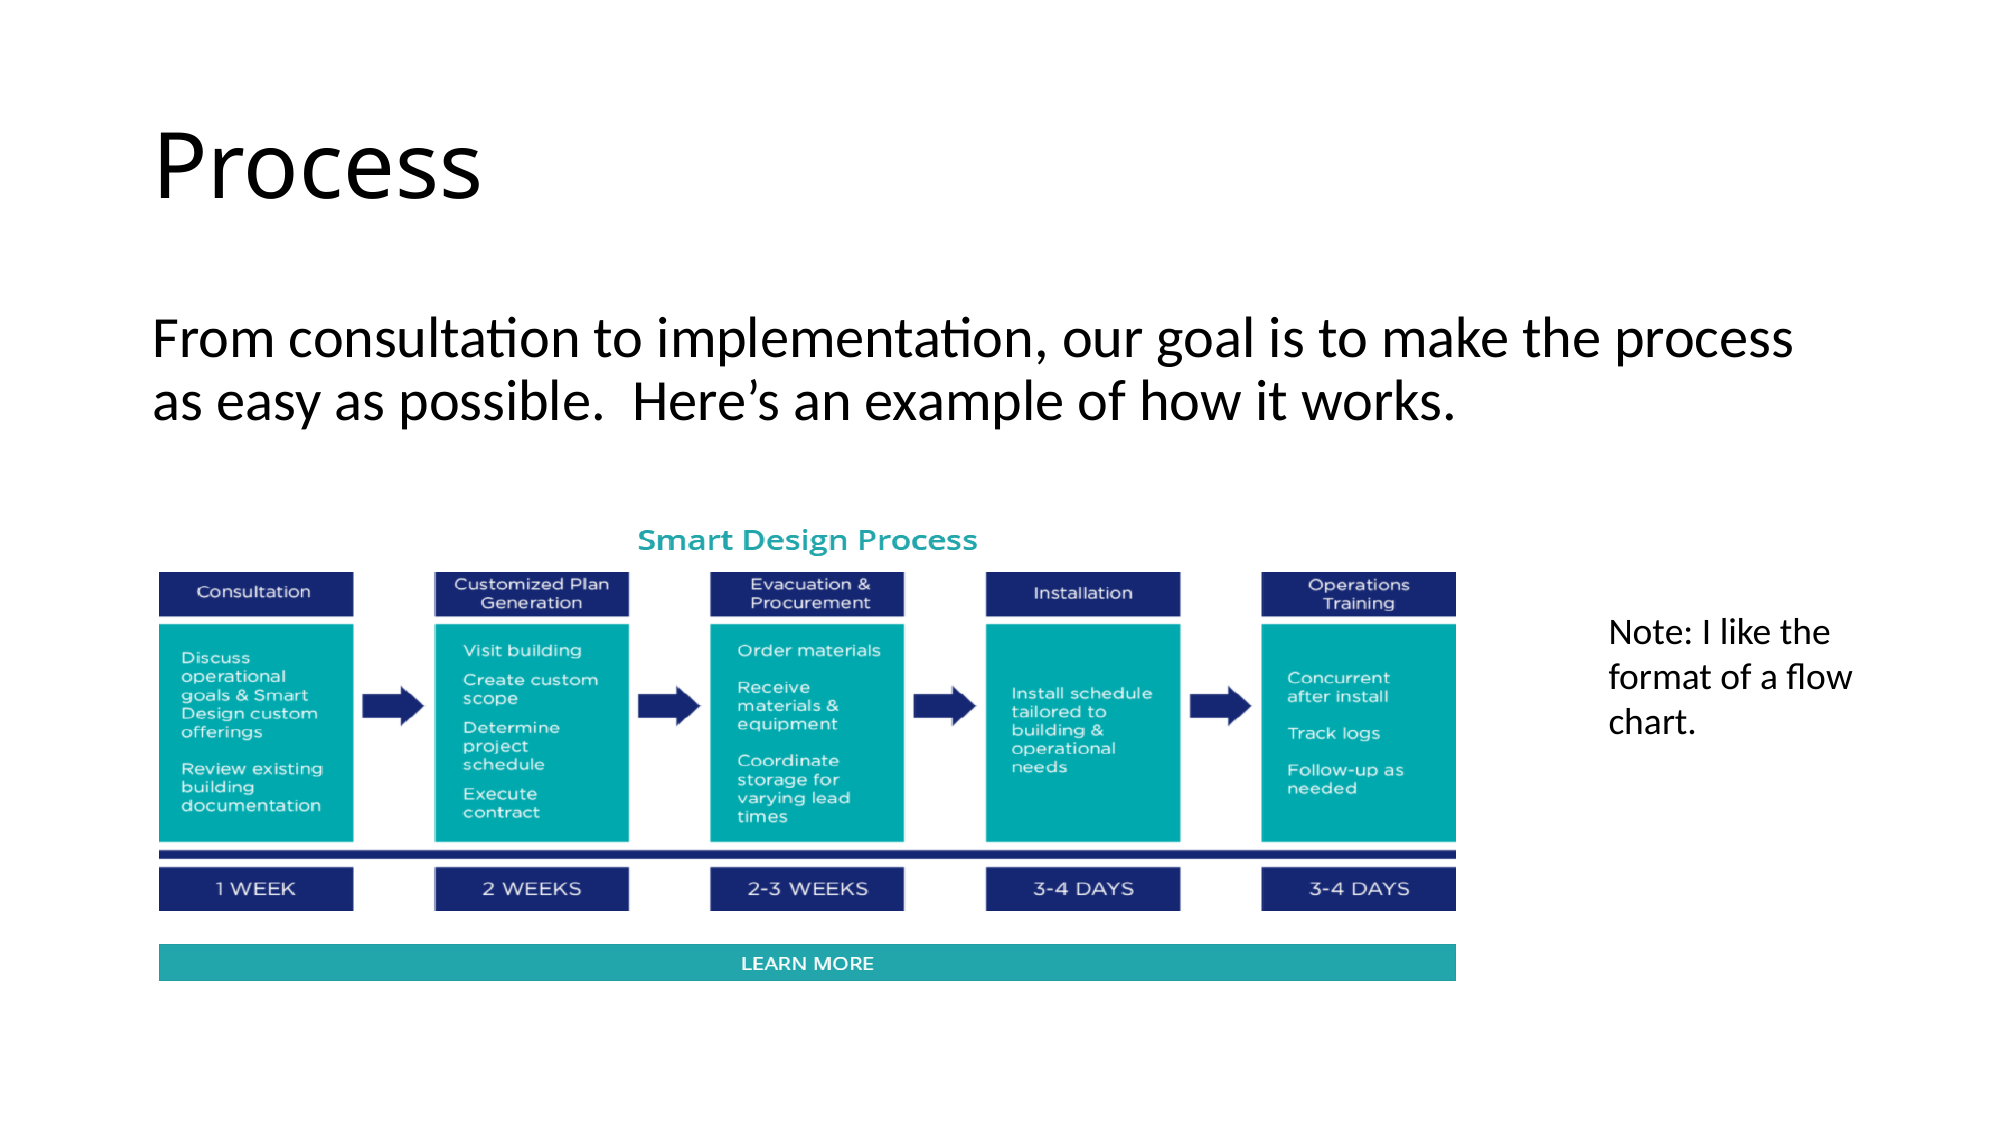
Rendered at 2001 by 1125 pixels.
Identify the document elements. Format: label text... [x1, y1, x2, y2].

title Process [137, 59, 1863, 278]
text_box Note: I like the format of a flow chart. [1593, 599, 1932, 750]
list From consultation to implementation, our goal is to make the process as easy as possible. Here’s an example of how it works. [137, 299, 1863, 1014]
picture [68, 445, 1527, 1014]
